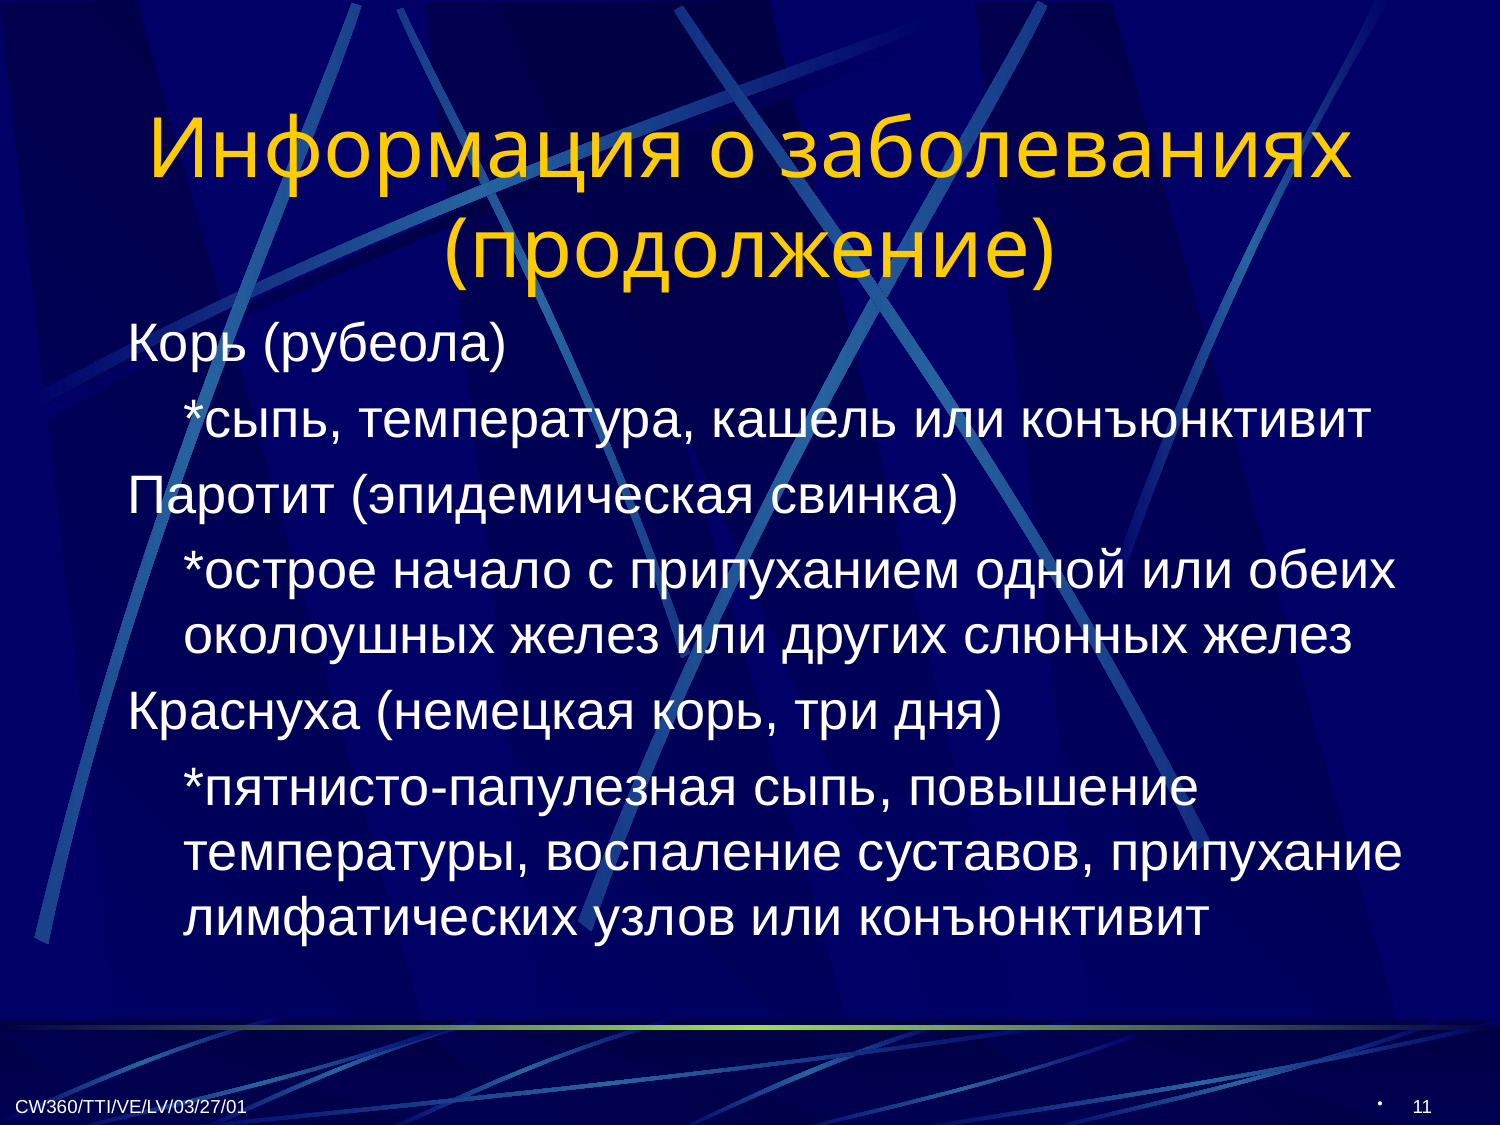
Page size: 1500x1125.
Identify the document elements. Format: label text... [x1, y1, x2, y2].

title Информация о заболеваниях (продолжение) [0, 85, 1500, 302]
footer CW360/TTI/VE/LV/03/27/01 [0, 1074, 401, 1125]
list Корь (рубеола) *сыпь, температура, кашель или конъюнктивит Паротит (эпидемическая свинка) *острое начало с припуханием одной или обеих околоушных желез или других слюнных желез Краснуха (немецкая корь, три дня) *пятнисто-папулезная сыпь, повышение температуры, воспаление суставов, припухание лимфатических узлов или конъюнктивит [112, 299, 1426, 976]
